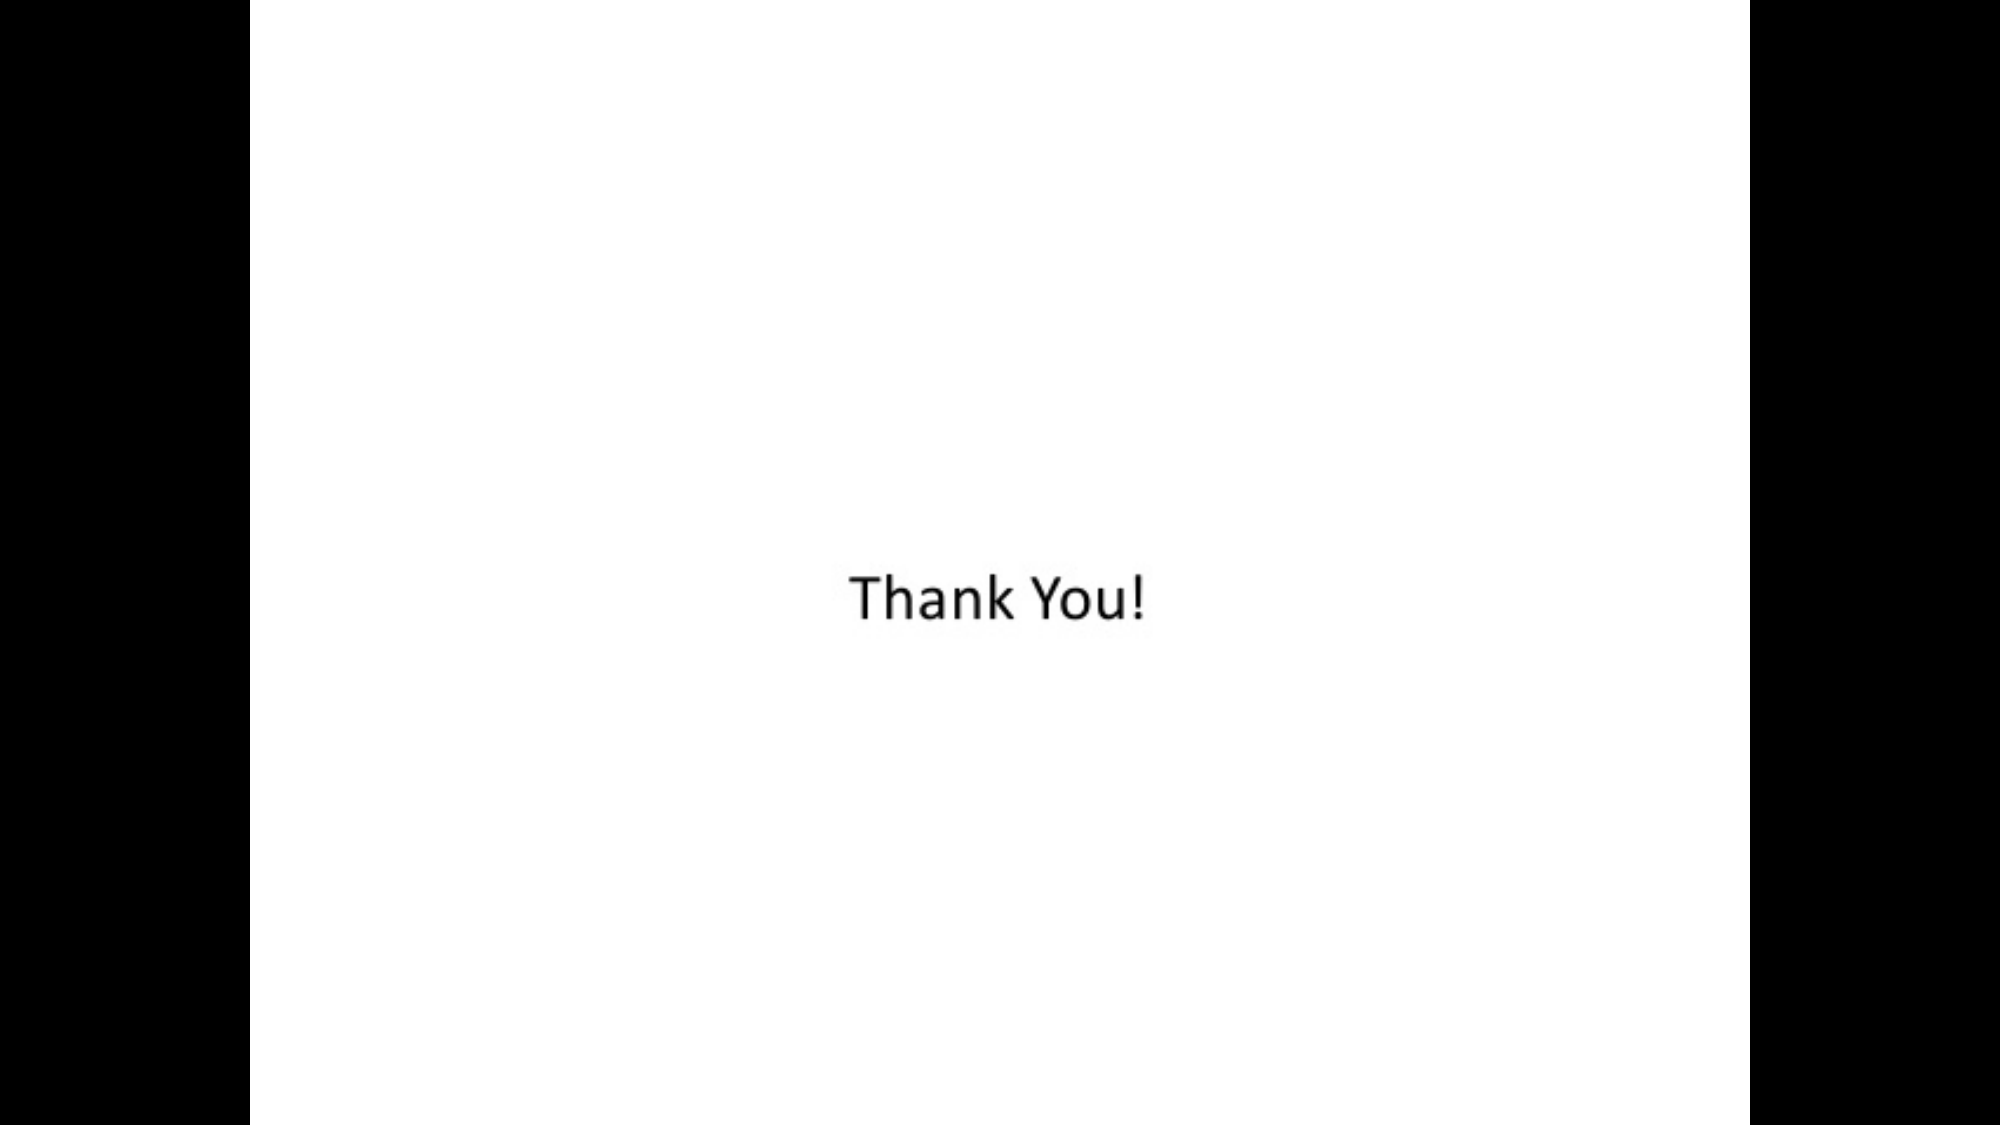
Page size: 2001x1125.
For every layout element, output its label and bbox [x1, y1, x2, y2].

picture [250, 0, 1750, 1125]
